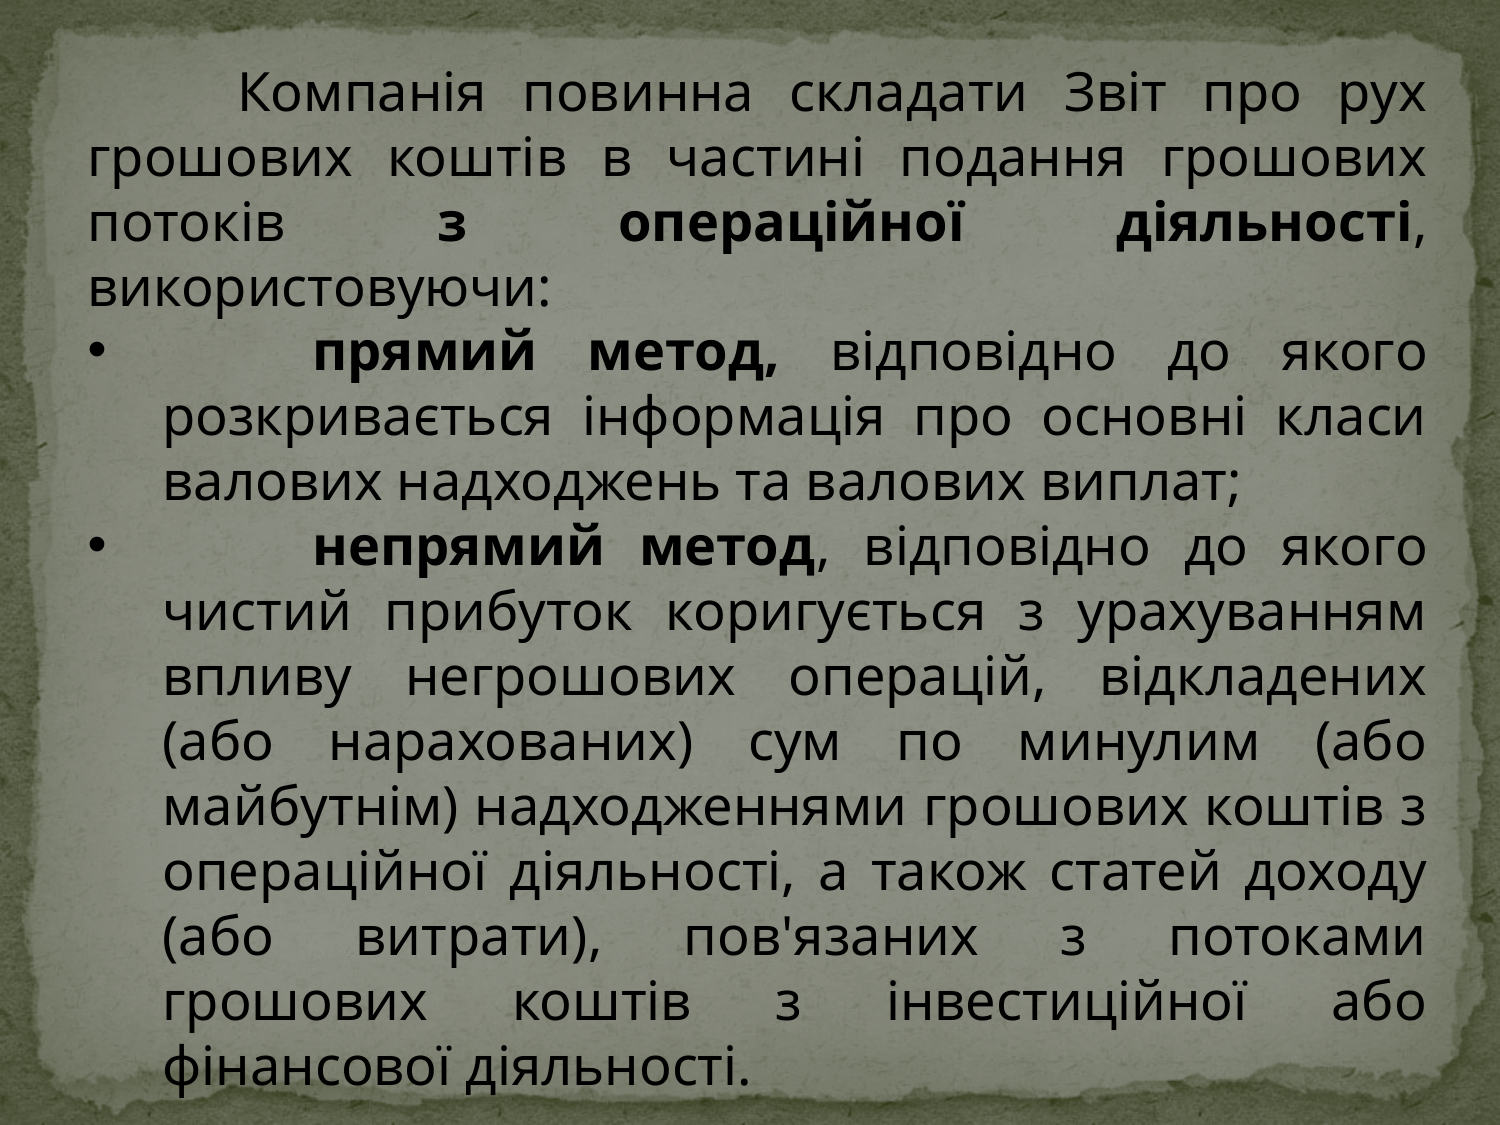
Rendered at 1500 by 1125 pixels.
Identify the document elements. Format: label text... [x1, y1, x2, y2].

text_box Компанія повинна складати Звіт про рух грошових коштів в частині подання грошових потоків з операційної діяльності, використовуючи: прямий метод, відповідно до якого розкривається інформація про основні класи валових надходжень та валових виплат; непрямий метод, відповідно до якого чистий прибуток коригується з урахуванням впливу негрошових операцій, відкладених (або нарахованих) сум по минулим (або майбутнім) надходженнями грошових коштів з операційної діяльності, а також статей доходу (або витрати), пов'язаних з потоками грошових коштів з інвестиційної або фінансової діяльності. [72, 49, 1444, 1104]
